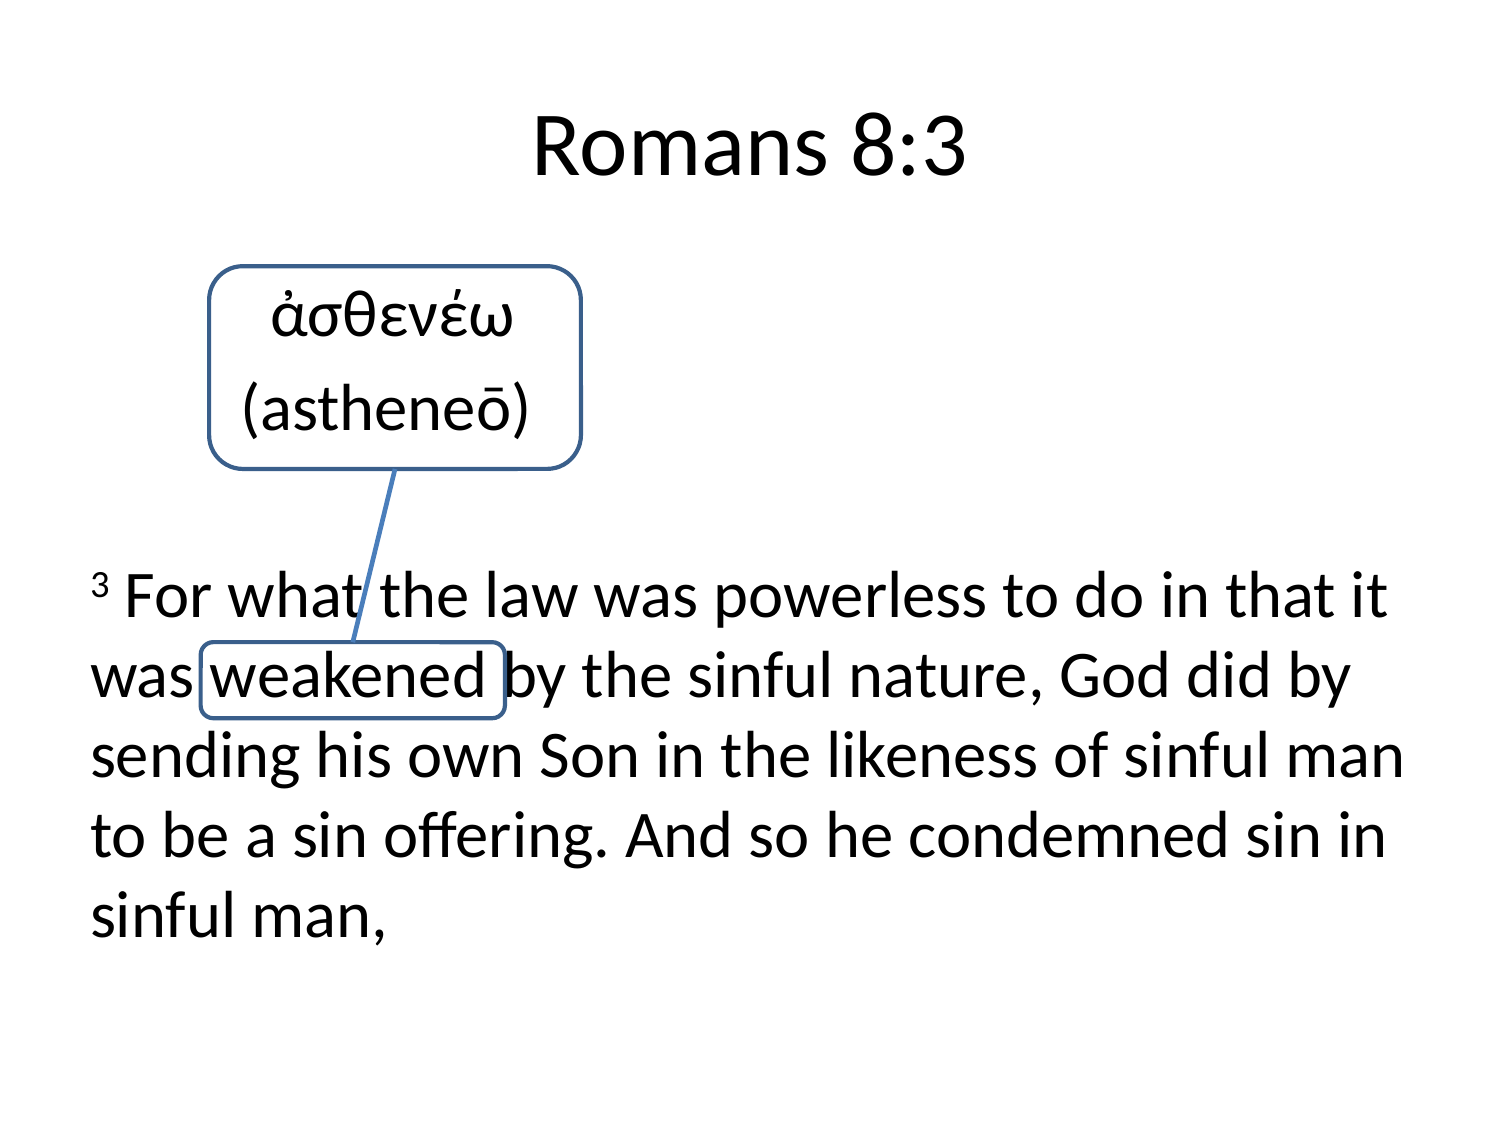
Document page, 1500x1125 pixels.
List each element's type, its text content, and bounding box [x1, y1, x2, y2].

text_box [198, 640, 508, 721]
title Romans 8:3 [75, 45, 1425, 233]
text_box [352, 468, 396, 643]
text_box [207, 264, 584, 472]
list ἀσθενέω (astheneō) 3 For what the law was powerless to do in that it was weakened by the sinful nature, God did by sending his own Son in the likeness of sinful man to be a sin offering. And so he condemned sin in sinful man, [75, 262, 1425, 1005]
